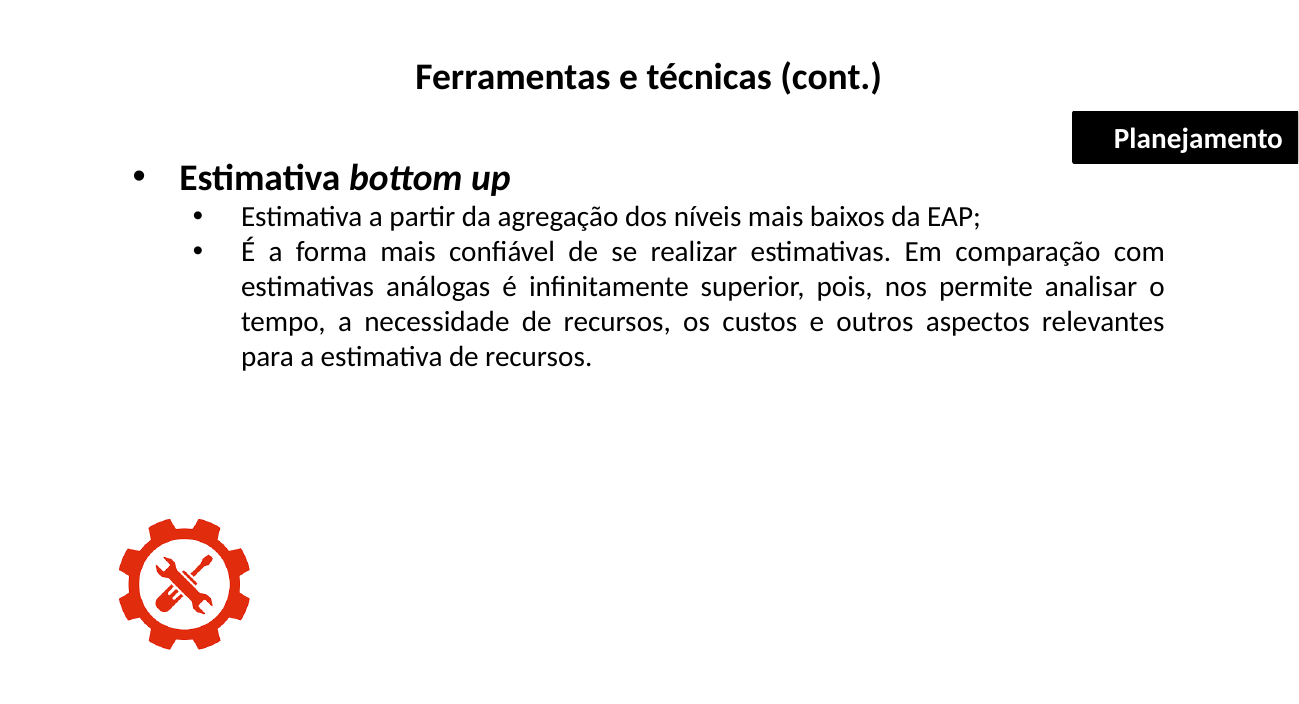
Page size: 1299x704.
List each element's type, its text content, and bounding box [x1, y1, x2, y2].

picture [117, 517, 251, 651]
text_box Planejamento [1074, 112, 1299, 162]
text_box Ferramentas e técnicas (cont.) [0, 44, 1299, 106]
text_box Estimativa bottom up Estimativa a partir da agregação dos níveis mais baixos da EAP; É a forma mais confiável de se realizar estimativas. Em comparação com estimativas análogas é infinitamente superior, pois, nos permite analisar o tempo, a necessidade de recursos, os custos e outros aspectos relevantes para a estimativa de recursos. [117, 145, 1181, 383]
